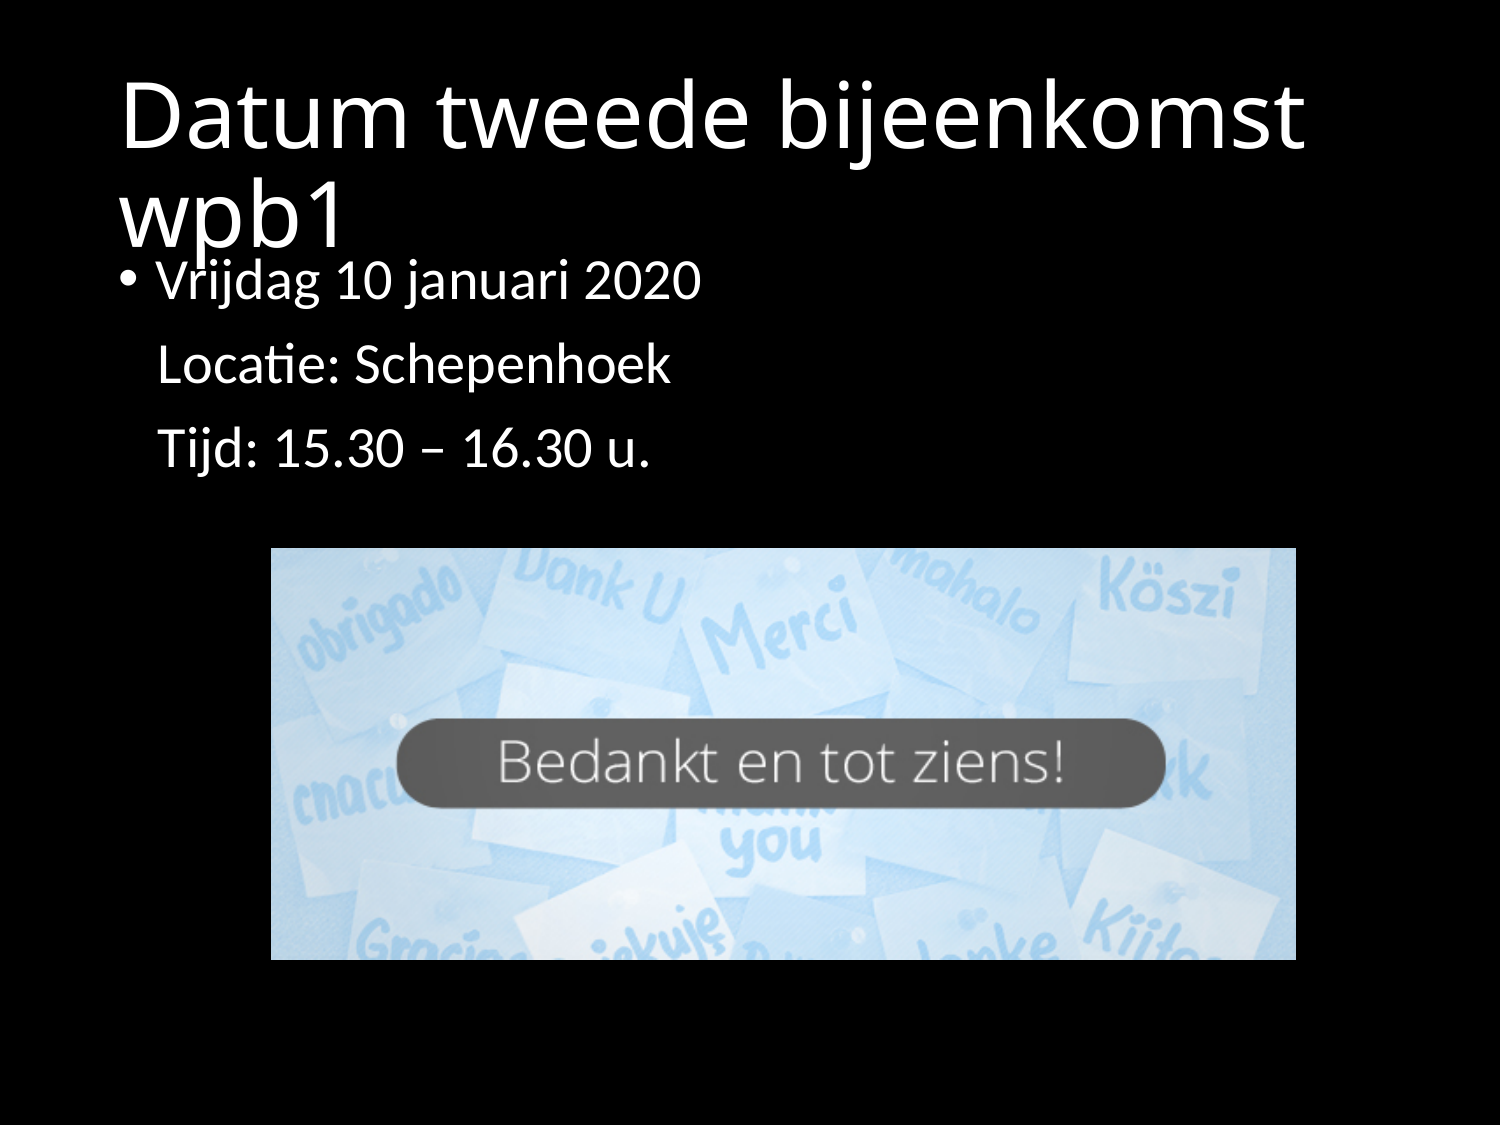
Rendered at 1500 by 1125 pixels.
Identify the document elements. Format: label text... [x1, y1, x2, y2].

title Datum tweede bijeenkomst wpb1 [103, 59, 1397, 151]
list Vrijdag 10 januari 2020 Locatie: Schepenhoek Tijd: 15.30 – 16.30 u. [103, 151, 1397, 1014]
picture [271, 548, 1296, 960]
